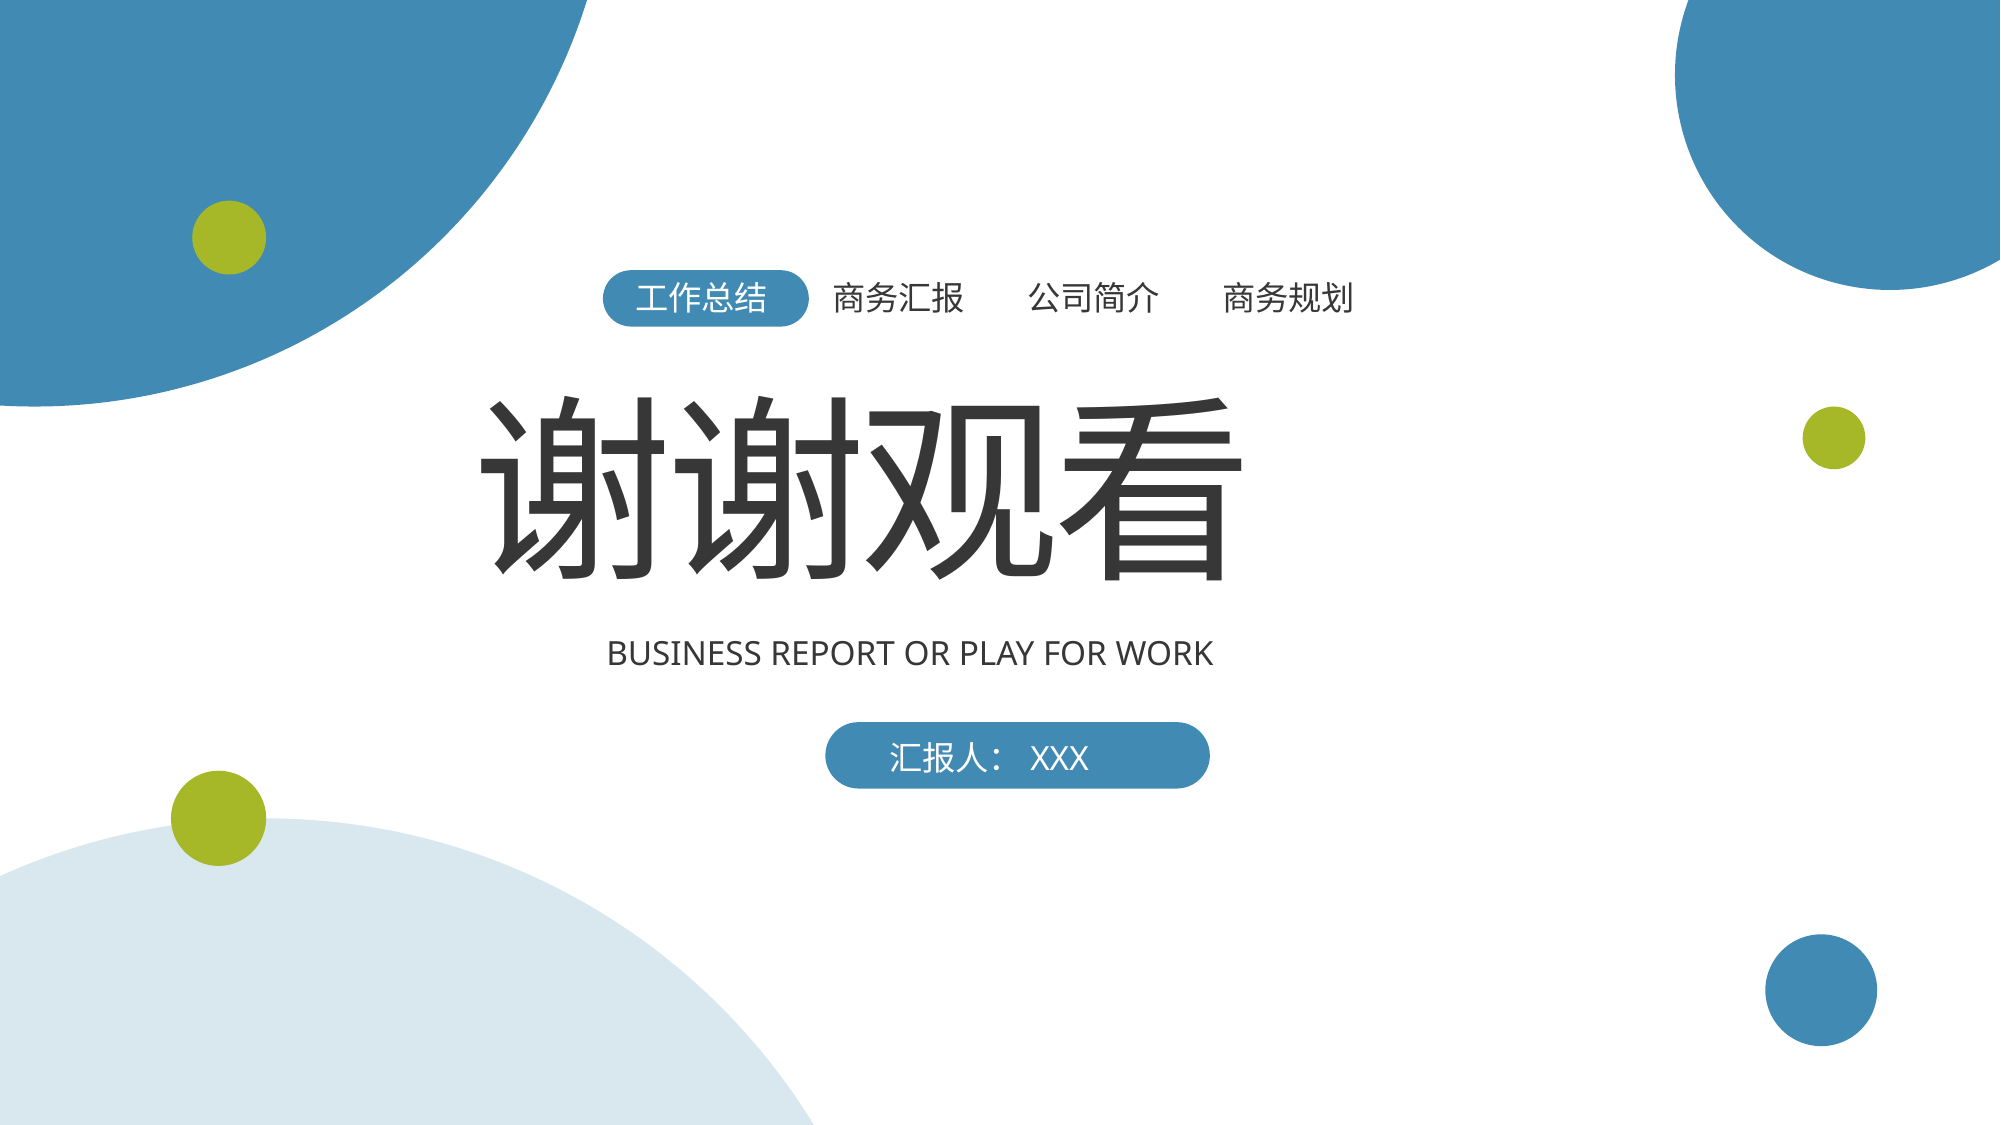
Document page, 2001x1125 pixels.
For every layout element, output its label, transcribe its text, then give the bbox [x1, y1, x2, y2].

text_box 工作总结 [611, 270, 792, 325]
text_box [1764, 933, 1879, 1048]
text_box 商务规划 [1198, 270, 1379, 325]
text_box 商务汇报 [808, 270, 989, 325]
text_box [1801, 405, 1867, 471]
text_box 公司简介 [1003, 270, 1184, 325]
text_box [169, 769, 268, 867]
text_box 汇报人：XXX [874, 729, 1184, 785]
text_box BUSINESS REPORT OR PLAY FOR WORK [591, 624, 1392, 679]
text_box [824, 721, 1212, 790]
text_box [191, 199, 268, 276]
text_box 谢谢观看 [457, 356, 1550, 612]
text_box [0, 817, 816, 1125]
text_box [0, 0, 589, 408]
text_box [619, 271, 808, 328]
text_box [601, 277, 611, 320]
text_box [1673, 0, 2000, 291]
